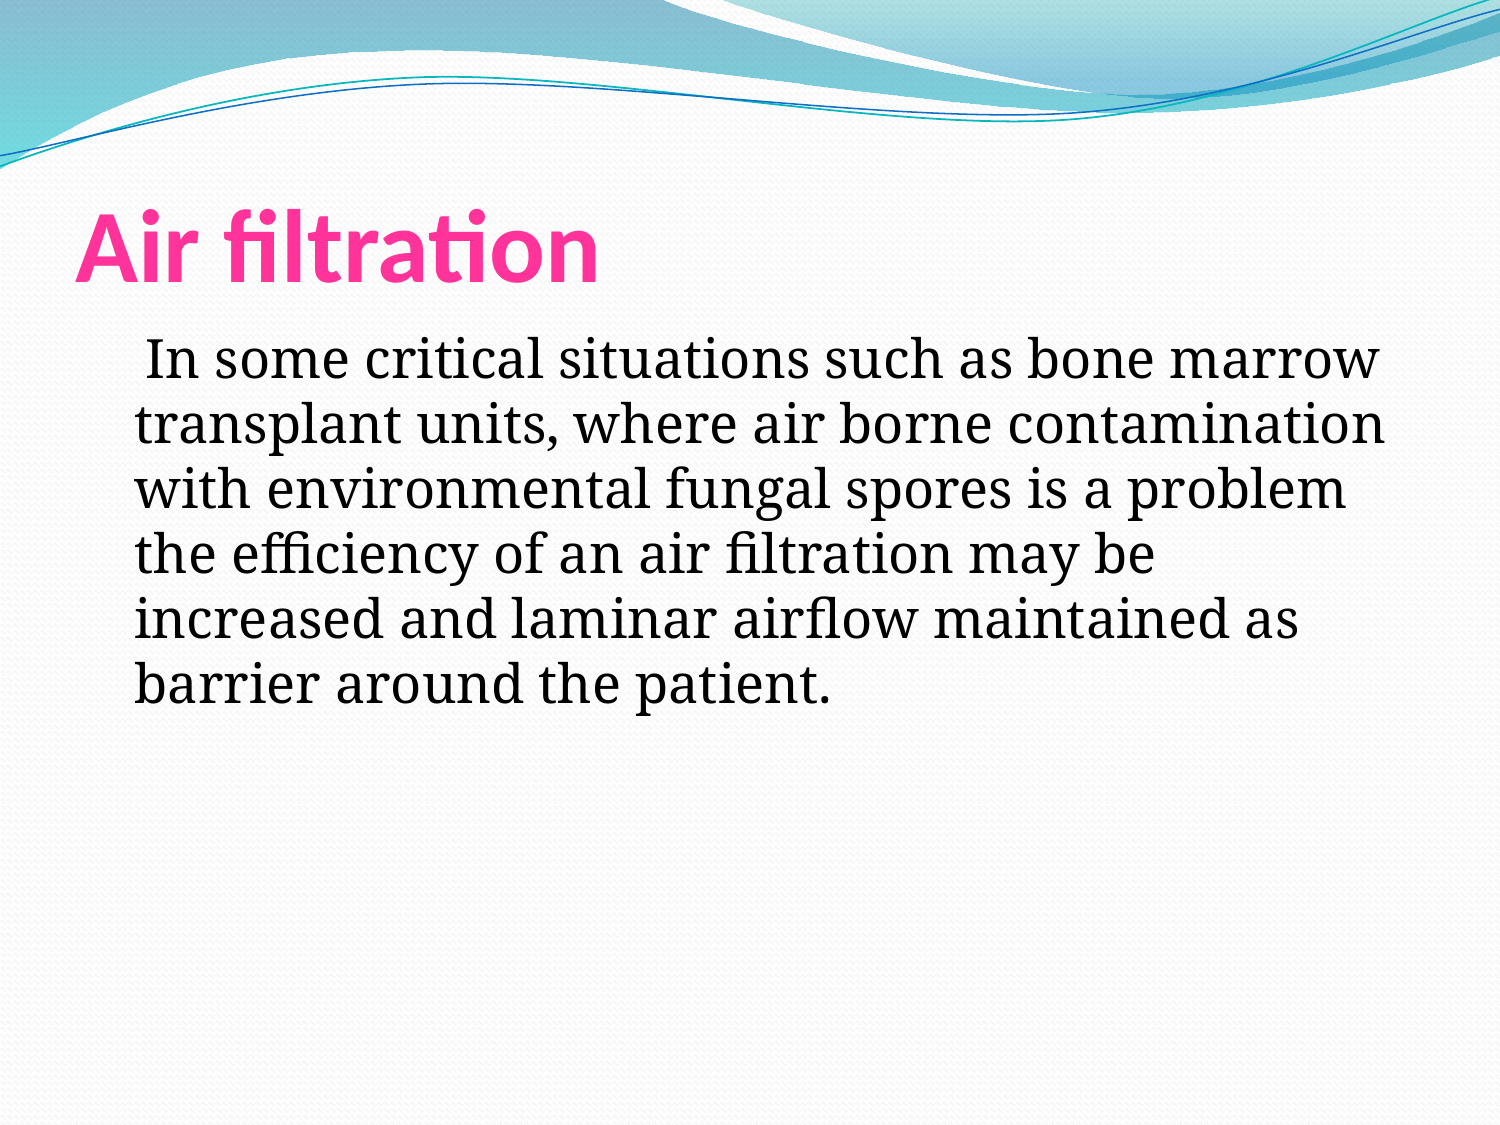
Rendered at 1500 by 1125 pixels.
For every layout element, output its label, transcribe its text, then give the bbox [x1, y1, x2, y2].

list In some critical situations such as bone marrow transplant units, where air borne contamination with environmental fungal spores is a problem the efficiency of an air filtration may be increased and laminar airflow maintained as barrier around the patient. [75, 317, 1425, 1038]
title Air filtration [75, 115, 1425, 303]
